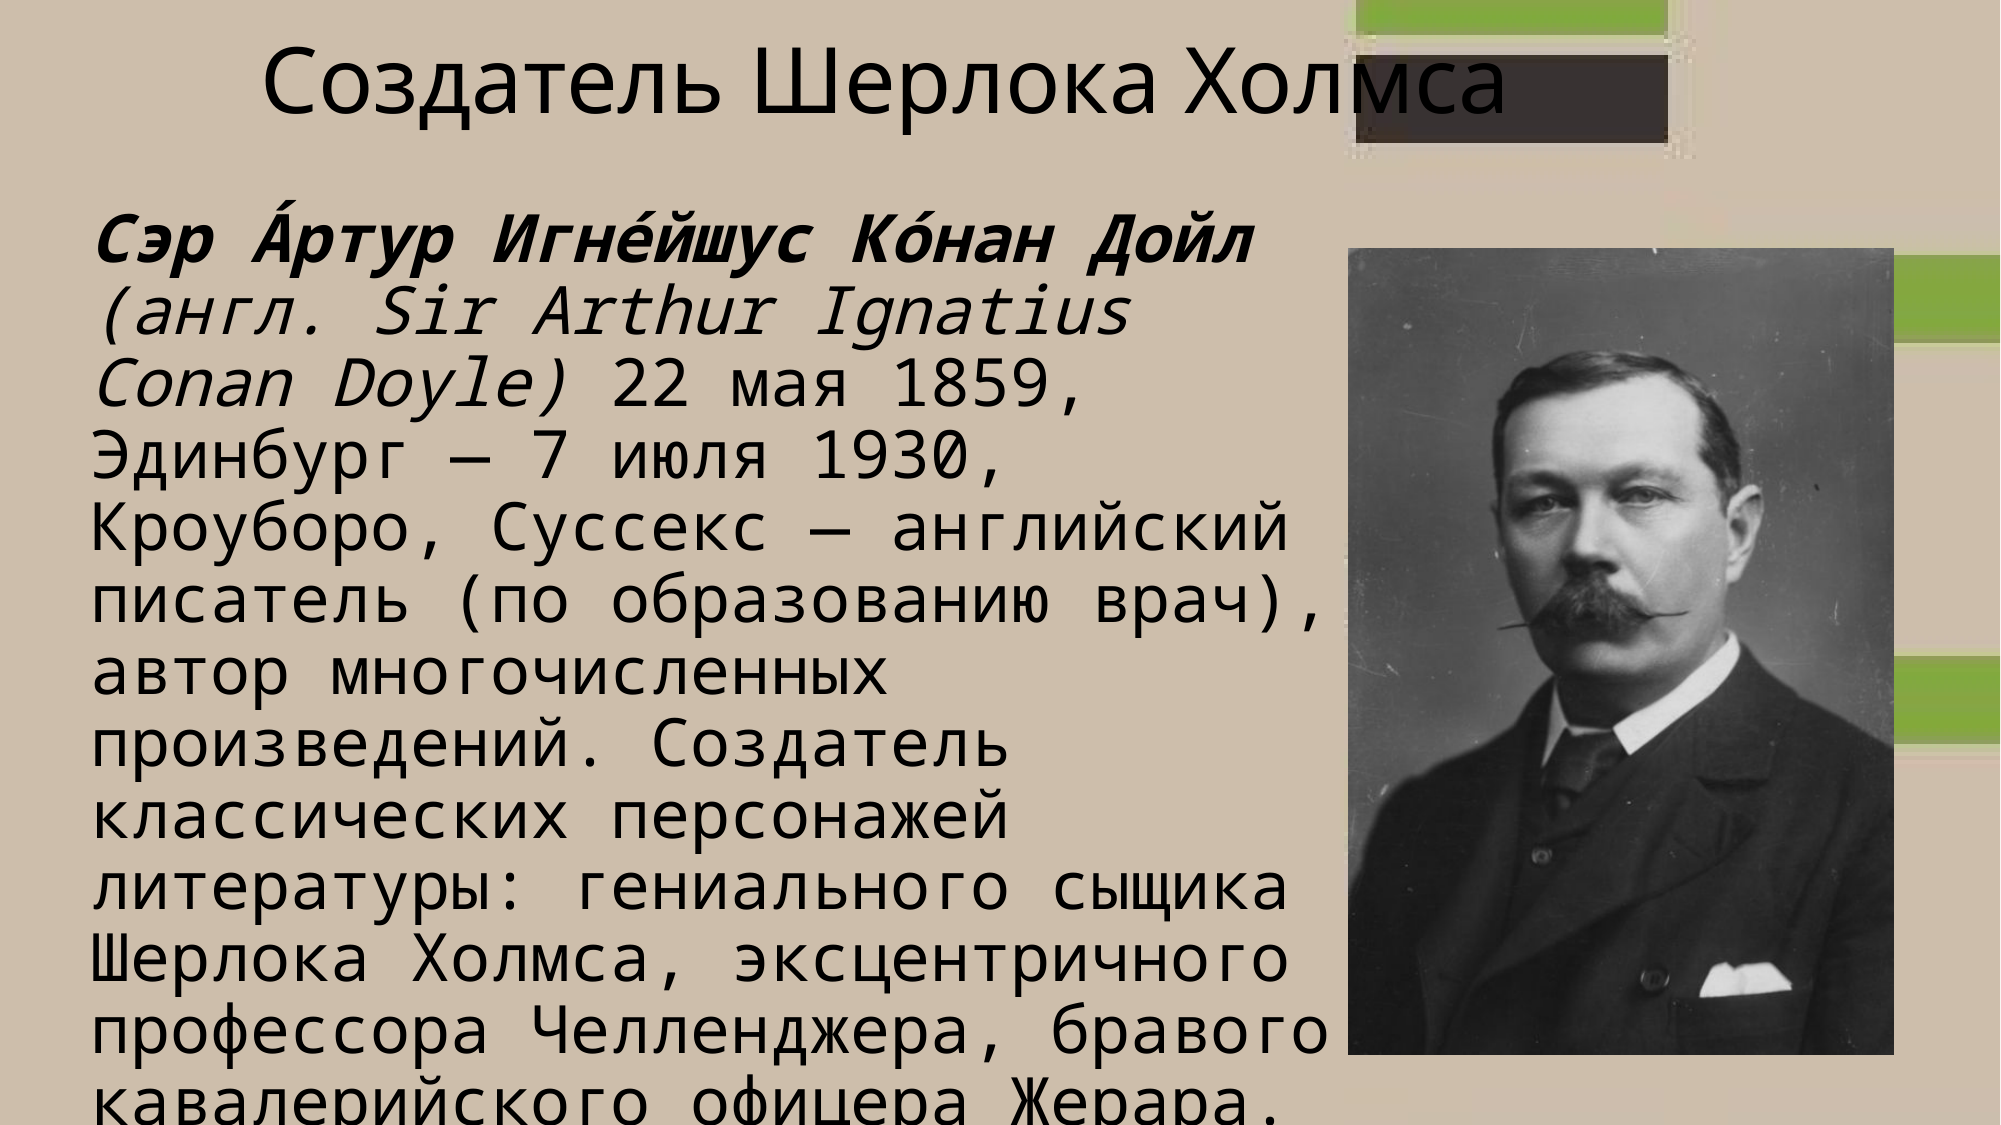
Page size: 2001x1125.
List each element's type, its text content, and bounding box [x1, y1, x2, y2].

title Создатель Шерлока Холмса [245, 20, 1554, 147]
list Сэр А́ртур Игне́йшус Ко́нан Дойл (англ. Sir Arthur Ignatius Conan Doyle) 22 мая 1859, Эдинбург — 7 июля 1930, Кроуборо, Суссекс — английский писатель (по образованию врач), автор многочисленных произведений. Создатель классических персонажей литературы: гениального сыщика Шерлока Холмса, эксцентричного профессора Челленджера, бравого кавалерийского офицера Жерара. [74, 197, 1359, 1125]
picture [0, 0, 2001, 1125]
